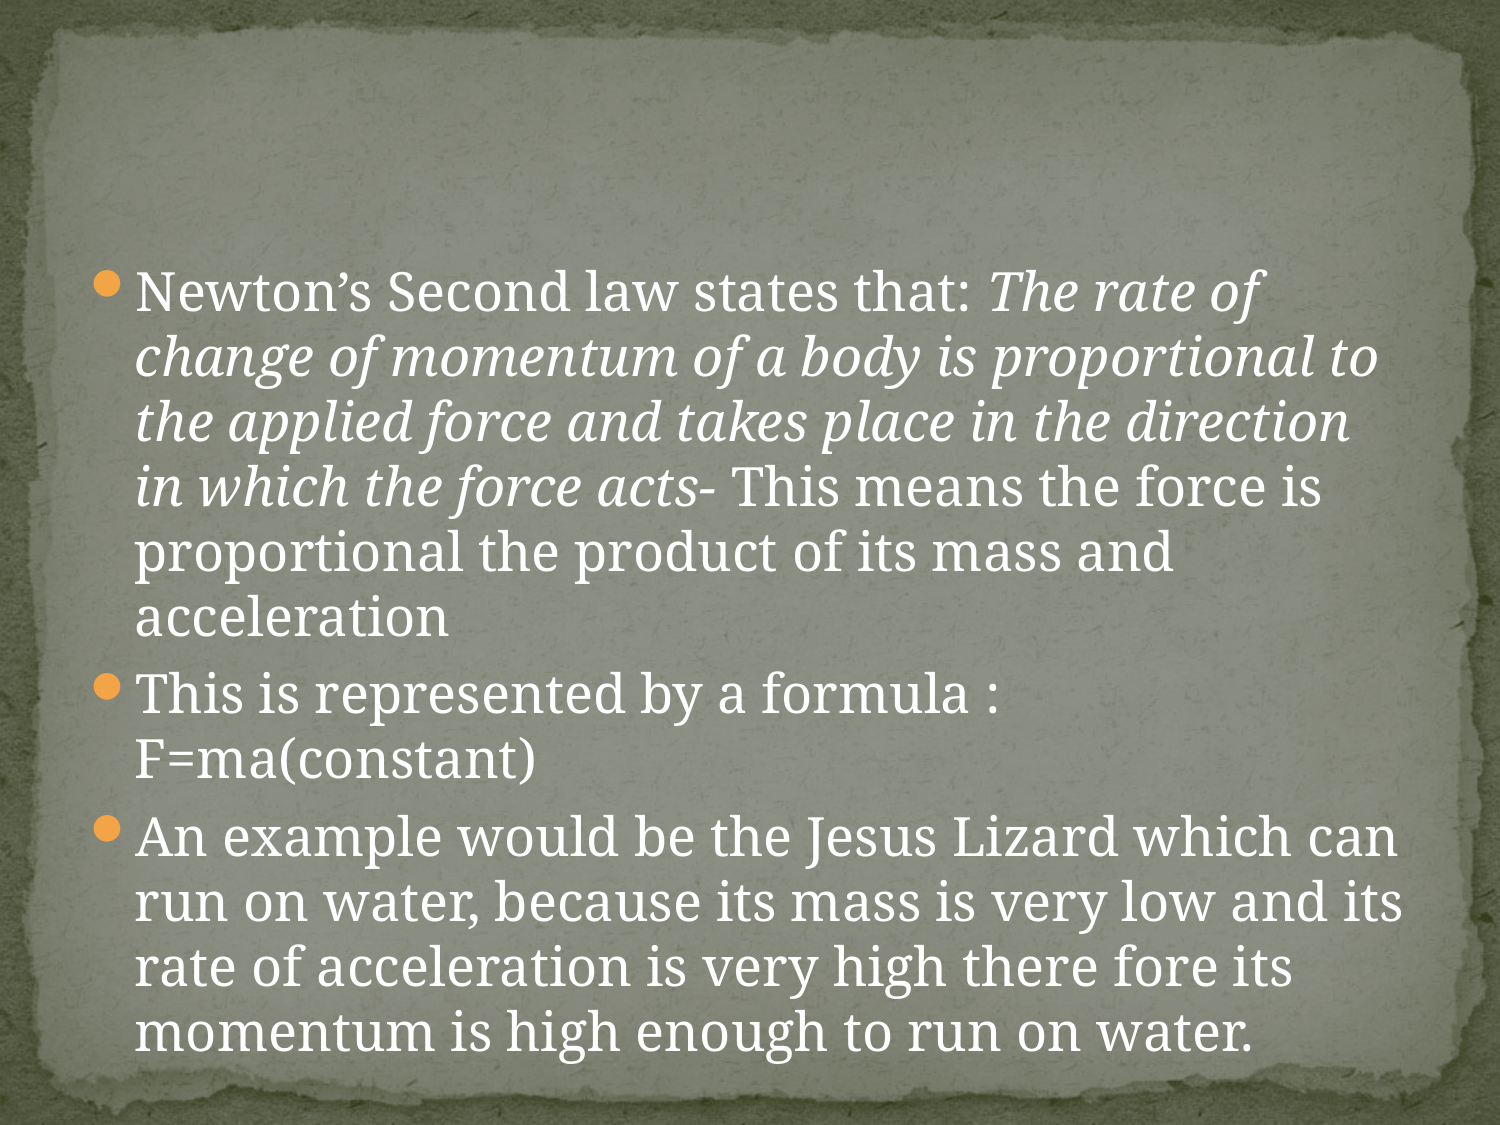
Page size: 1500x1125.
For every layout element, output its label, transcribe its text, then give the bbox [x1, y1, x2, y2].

list Newton’s Second law states that: The rate of change of momentum of a body is proportional to the applied force and takes place in the direction in which the force acts- This means the force is proportional the product of its mass and acceleration This is represented by a formula : F=ma(constant) An example would be the Jesus Lizard which can run on water, because its mass is very low and its rate of acceleration is very high there fore its momentum is high enough to run on water. [75, 249, 1425, 1000]
